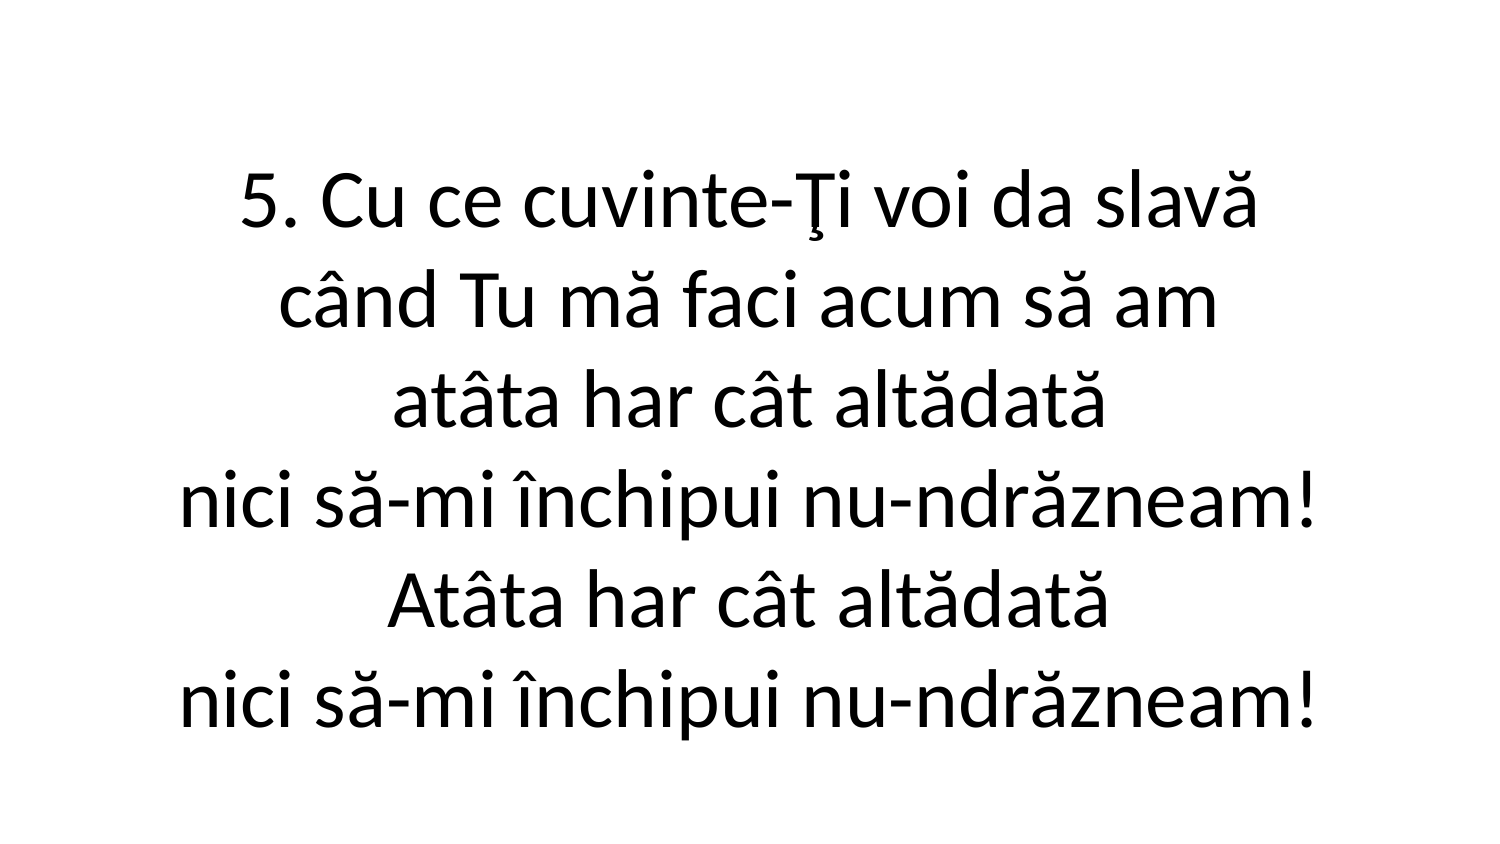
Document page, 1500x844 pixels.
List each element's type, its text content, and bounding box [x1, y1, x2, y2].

text_box 5. Cu ce cuvinte-Ţi voi da slavă când Tu mă faci acum să am atâta har cât altădată nici să-mi închipui nu-ndrăzneam! Atâta har cât altădată nici să-mi închipui nu-ndrăzneam! [163, 92, 1337, 752]
